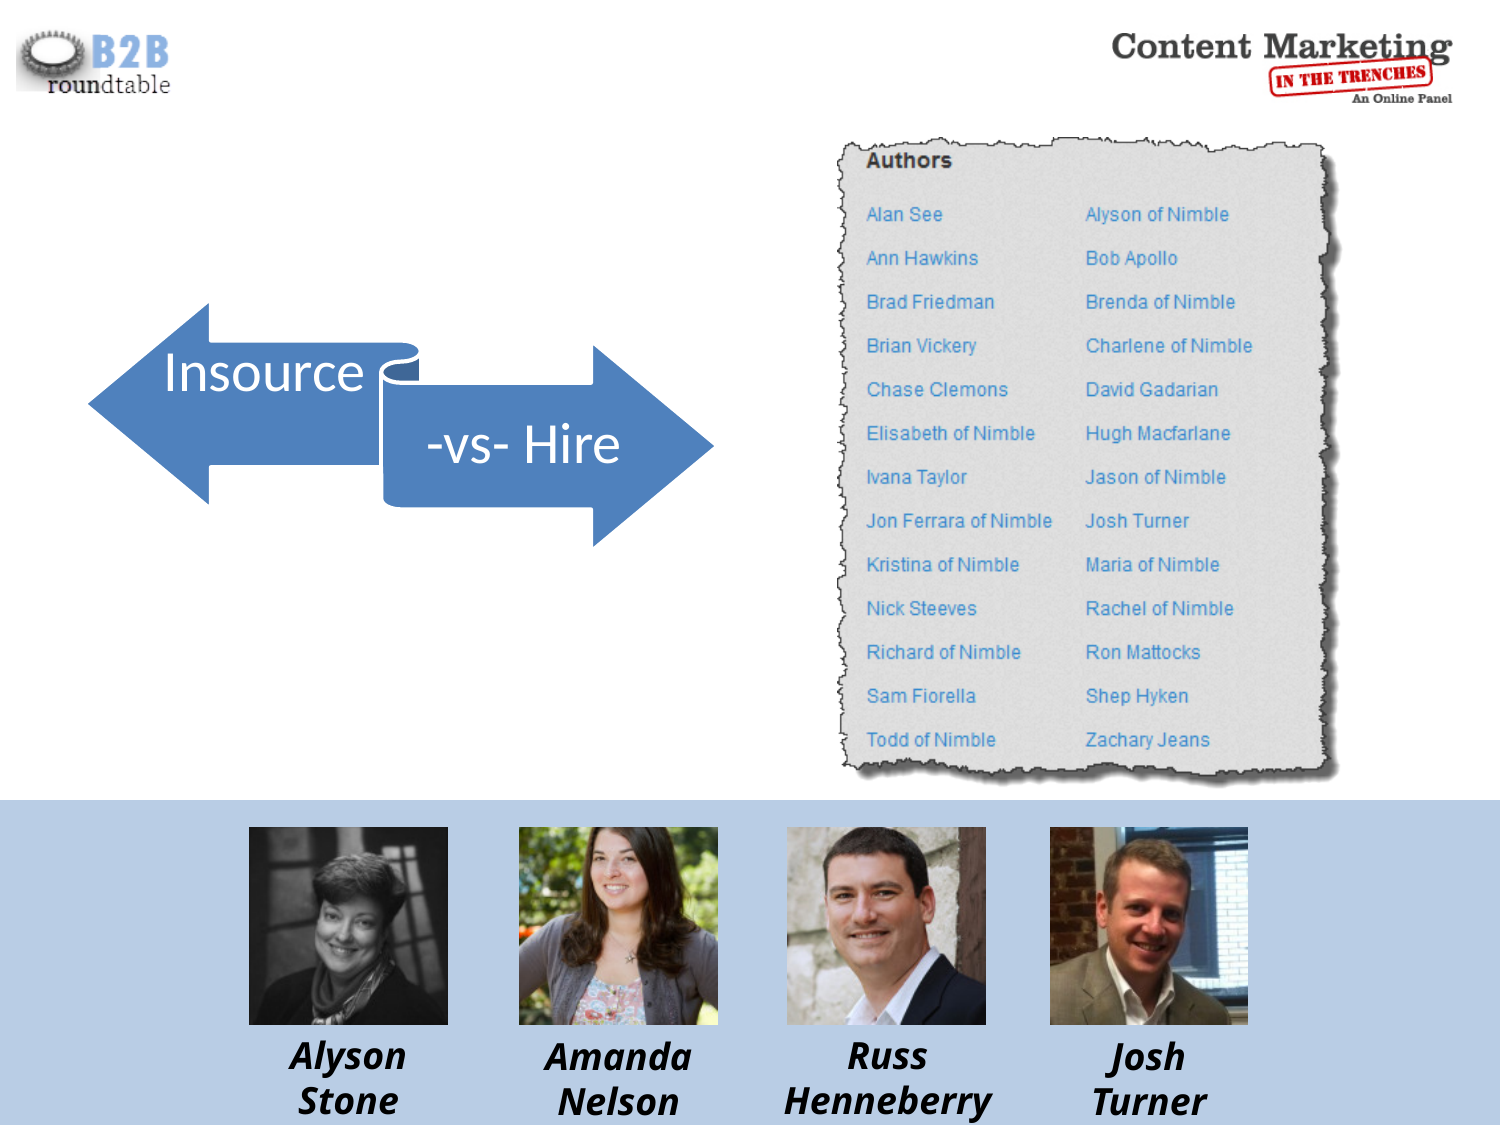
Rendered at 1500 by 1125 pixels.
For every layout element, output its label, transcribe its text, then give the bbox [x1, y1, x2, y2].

text_box Alyson Stone [249, 1032, 448, 1125]
text_box Josh Turner [1049, 1032, 1248, 1125]
picture [1112, 33, 1453, 104]
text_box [84, 249, 718, 601]
picture [249, 826, 448, 1026]
picture [519, 826, 718, 1026]
picture [1049, 826, 1248, 1026]
picture [787, 826, 986, 1026]
picture [837, 137, 1355, 801]
text_box Amanda Nelson [519, 1032, 718, 1125]
text_box [0, 798, 1500, 1125]
text_box Russ Henneberry [762, 1024, 1013, 1125]
picture [16, 24, 174, 104]
